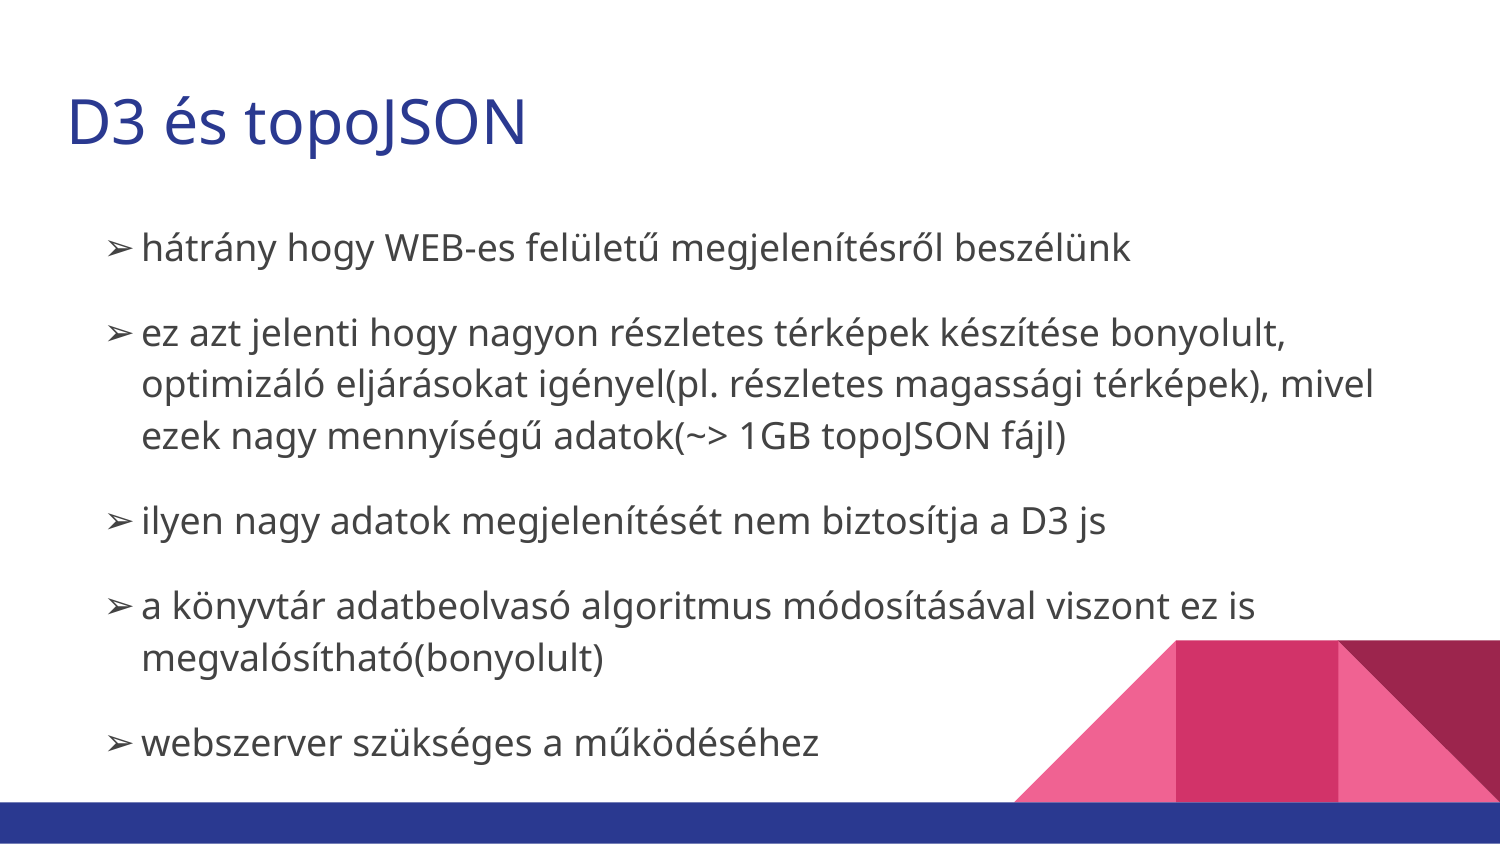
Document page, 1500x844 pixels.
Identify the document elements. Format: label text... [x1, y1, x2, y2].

list hátrány hogy WEB-es felületű megjelenítésről beszélünk ez azt jelenti hogy nagyon részletes térképek készítése bonyolult, optimizáló eljárásokat igényel(pl. részletes magassági térképek), mivel ezek nagy mennyíségű adatok(~> 1GB topoJSON fájl) ilyen nagy adatok megjelenítését nem biztosítja a D3 js a könyvtár adatbeolvasó algoritmus módosításával viszont ez is megvalósítható(bonyolult) webszerver szükséges a működéséhez [51, 201, 1449, 750]
title D3 és topoJSON [51, 67, 1449, 167]
